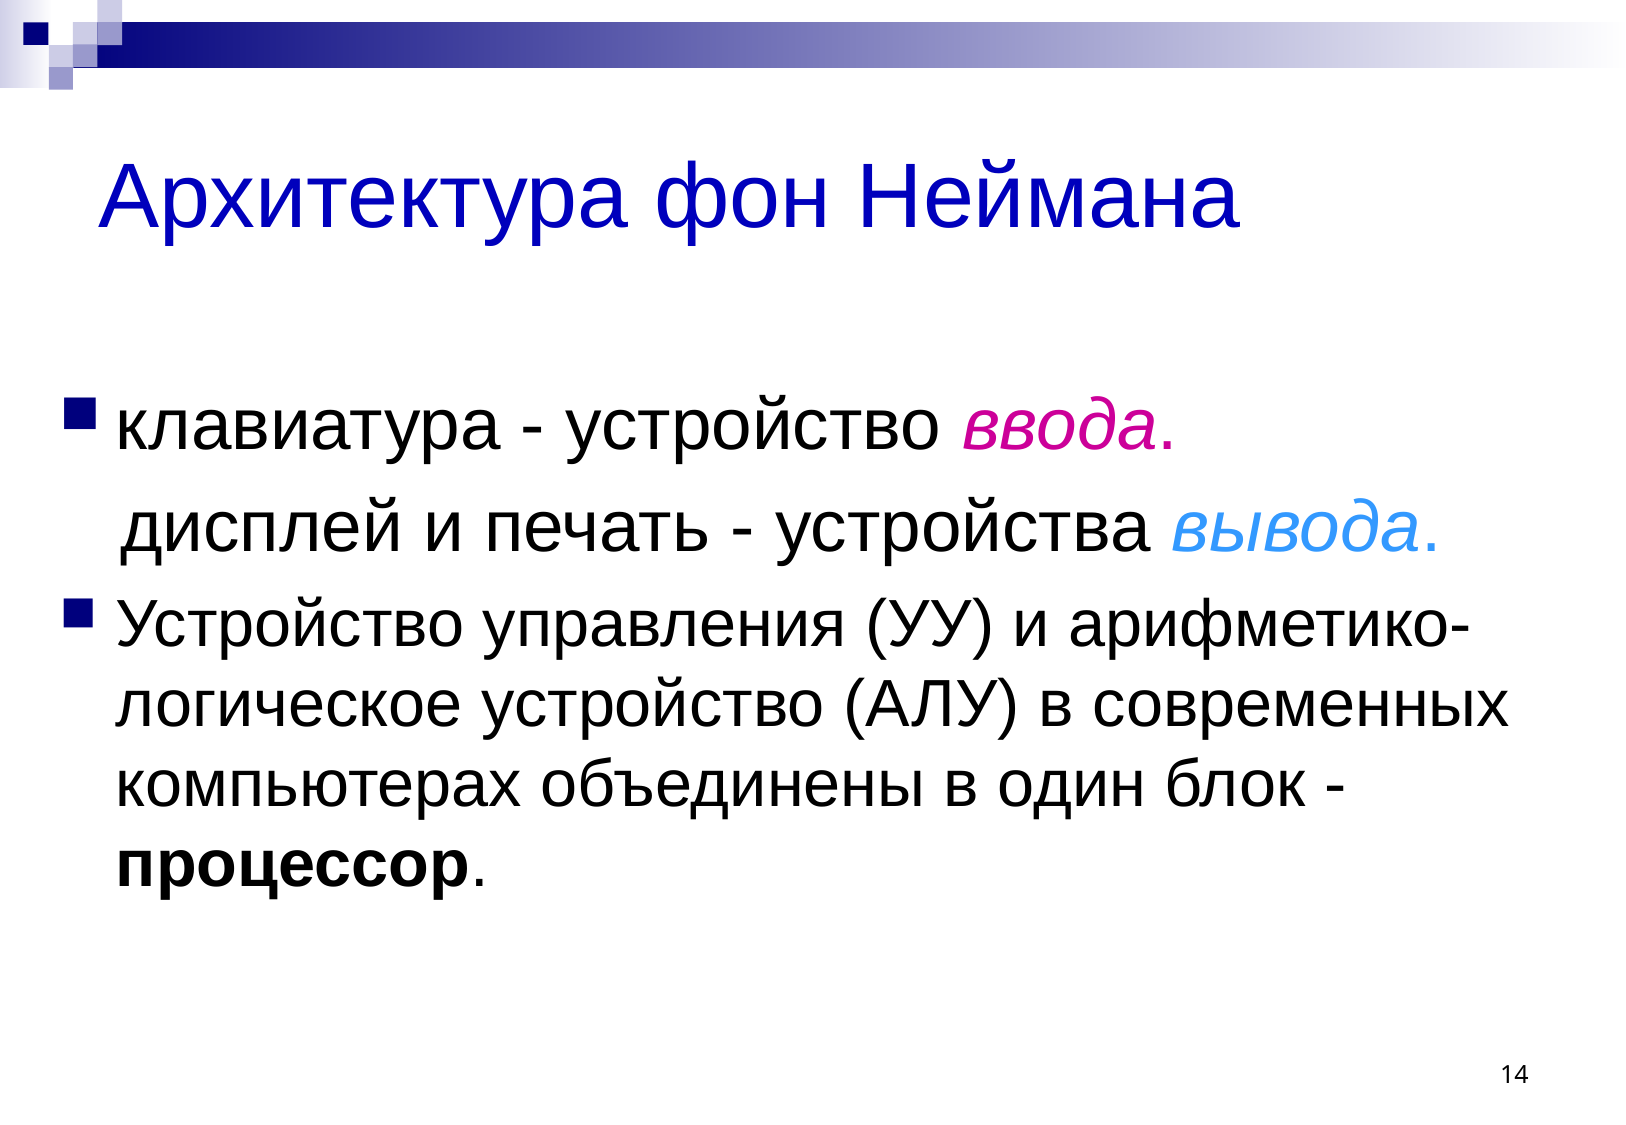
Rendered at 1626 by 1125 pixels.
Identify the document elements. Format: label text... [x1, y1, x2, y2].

list клавиатура - устройство ввода. дисплей и печать - устройства вывода. Устройство управления (УУ) и арифметико-логическое устройство (АЛУ) в современных компьютерах объединены в один блок - процессор. [44, 267, 1530, 1047]
title Архитектура фон Неймана [83, 78, 1546, 304]
slide_number 14 [1164, 1025, 1544, 1100]
